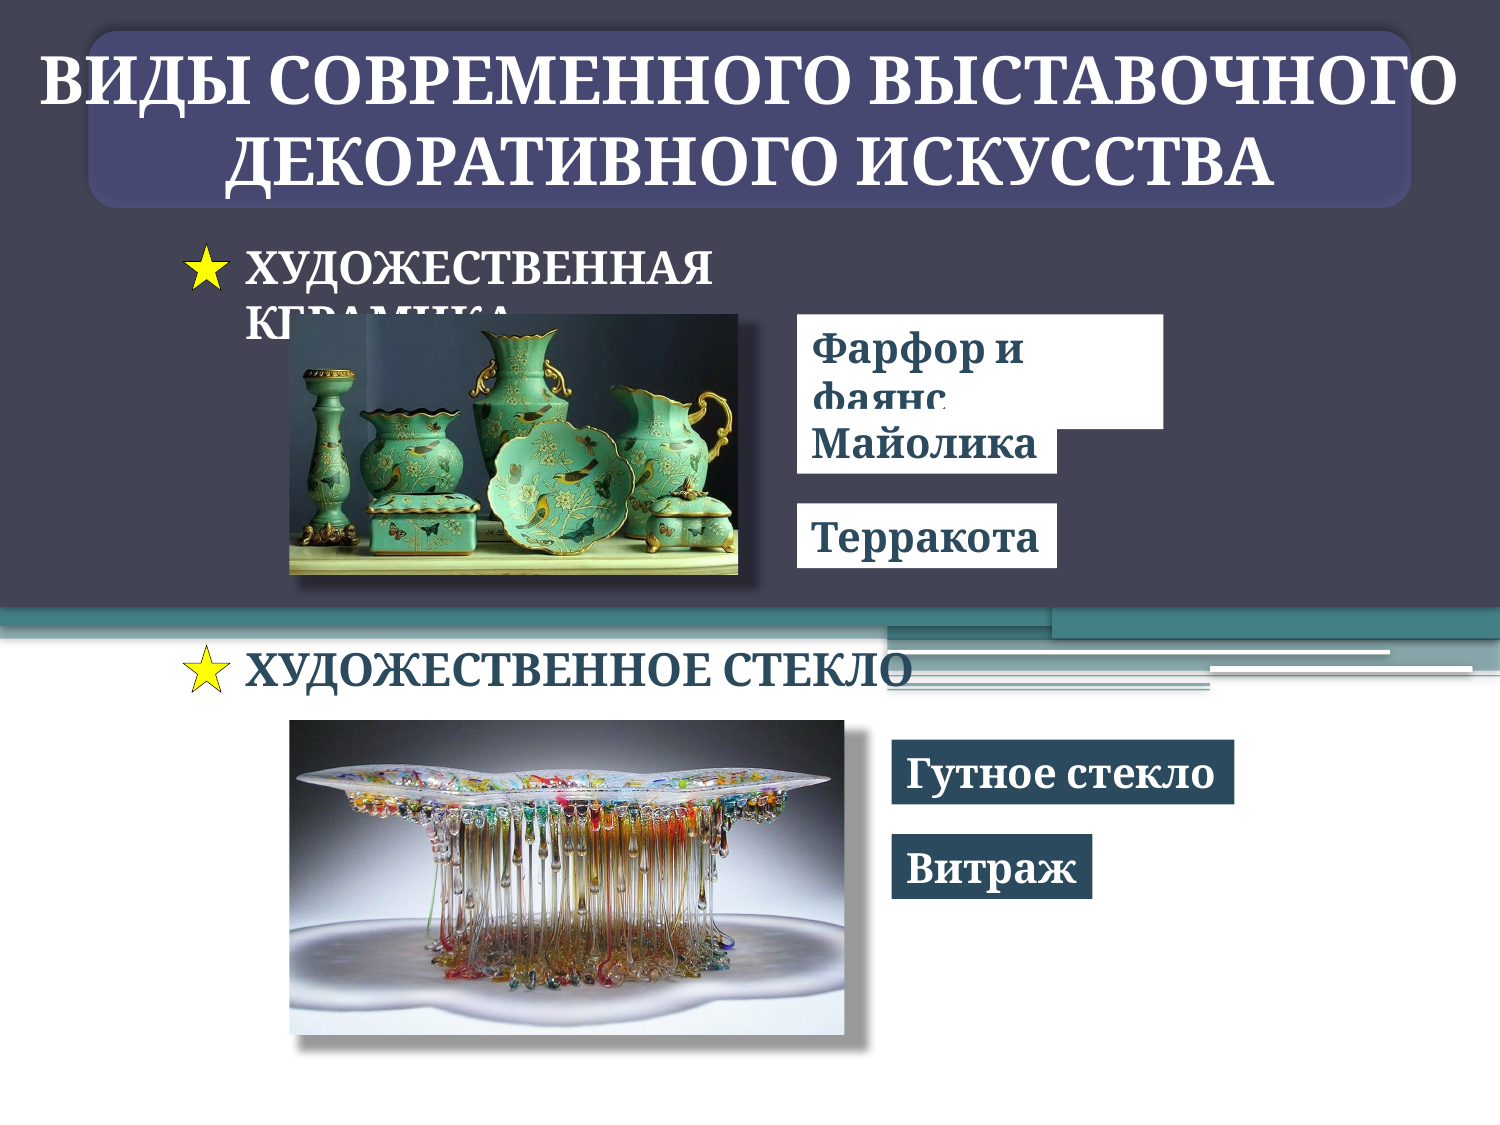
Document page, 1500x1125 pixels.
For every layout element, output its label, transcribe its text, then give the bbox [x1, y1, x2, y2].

text_box [181, 643, 230, 694]
picture [289, 313, 739, 575]
text_box Терракота [797, 503, 1057, 569]
picture [289, 720, 845, 1036]
text_box Гутное стекло [891, 739, 1235, 805]
text_box Витраж [891, 834, 1093, 899]
text_box [103, 206, 1397, 210]
text_box ХУДОЖЕСТВЕННОЕ СТЕКЛО [230, 633, 951, 704]
text_box [181, 241, 230, 292]
text_box Фарфор и фаянс [797, 314, 1164, 430]
text_box ВИДЫ СОВРЕМЕННОГО ВЫСТАВОЧНОГО ДЕКОРАТИВНОГО ИСКУССТВА [0, 30, 1500, 206]
text_box ХУДОЖЕСТВЕННАЯ КЕРАМИКА [230, 231, 951, 357]
text_box Майолика [797, 408, 1057, 474]
